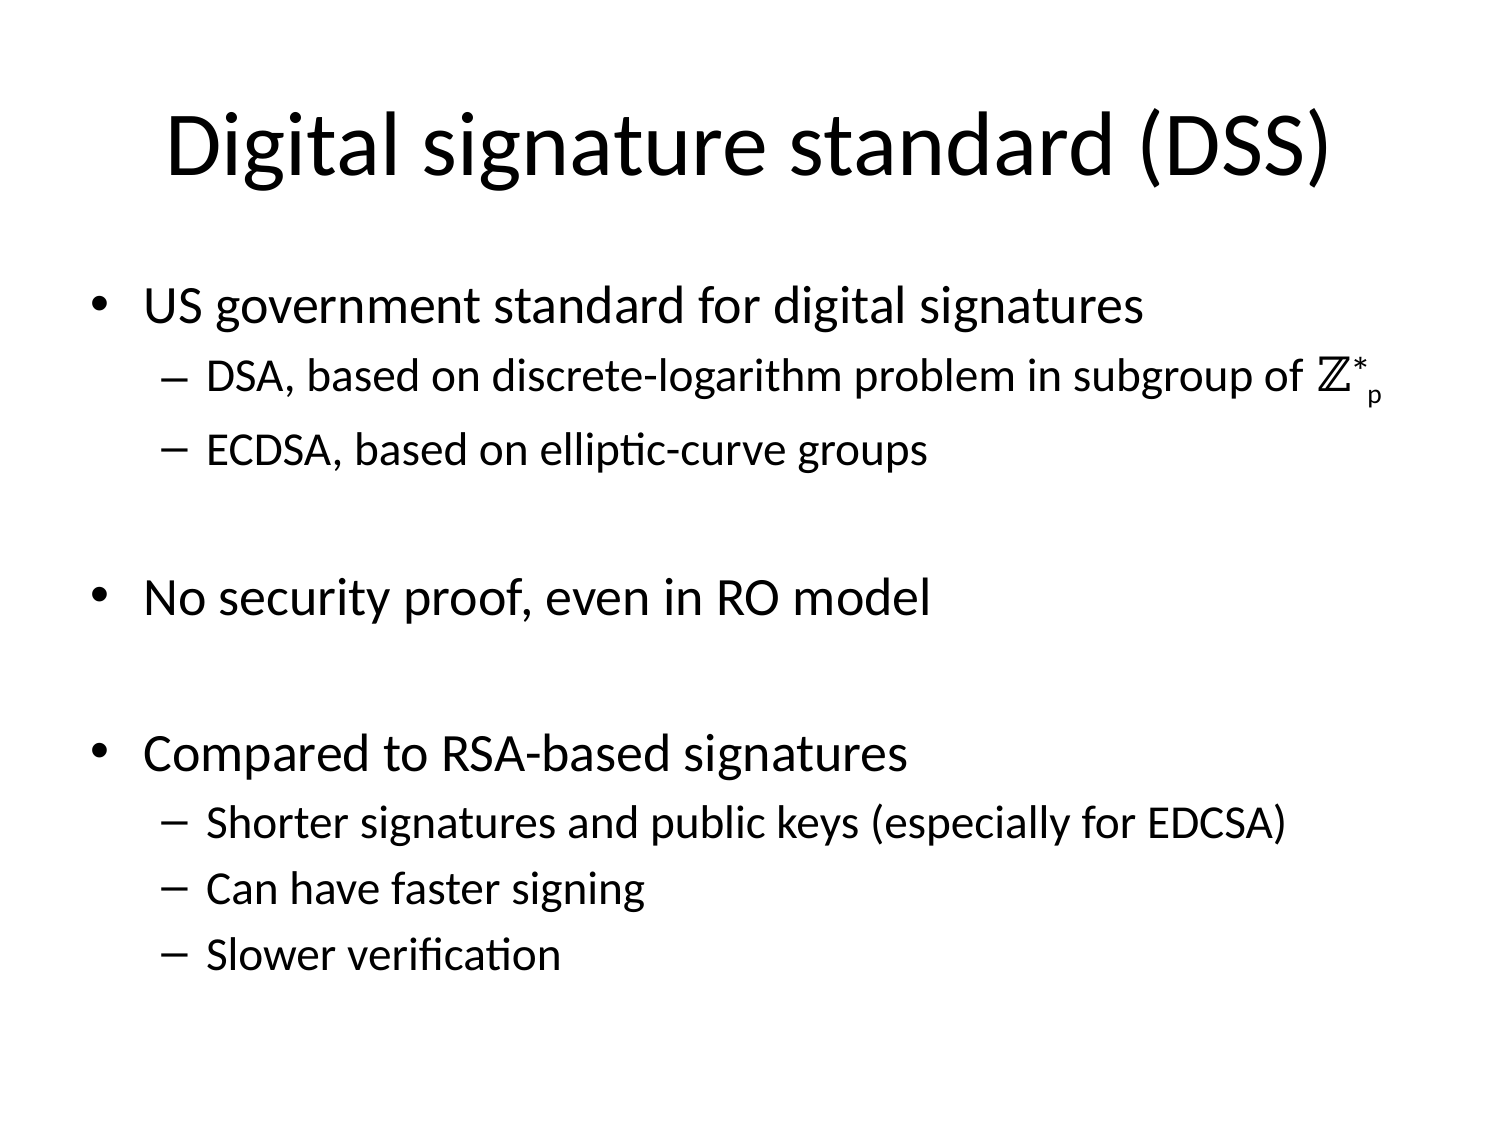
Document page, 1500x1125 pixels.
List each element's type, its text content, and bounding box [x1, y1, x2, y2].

title Digital signature standard (DSS) [75, 45, 1425, 233]
list US government standard for digital signatures DSA, based on discrete-logarithm problem in subgroup of ℤ*p ECDSA, based on elliptic-curve groups No security proof, even in RO model Compared to RSA-based signatures Shorter signatures and public keys (especially for EDCSA) Can have faster signing Slower verification [75, 262, 1425, 1005]
